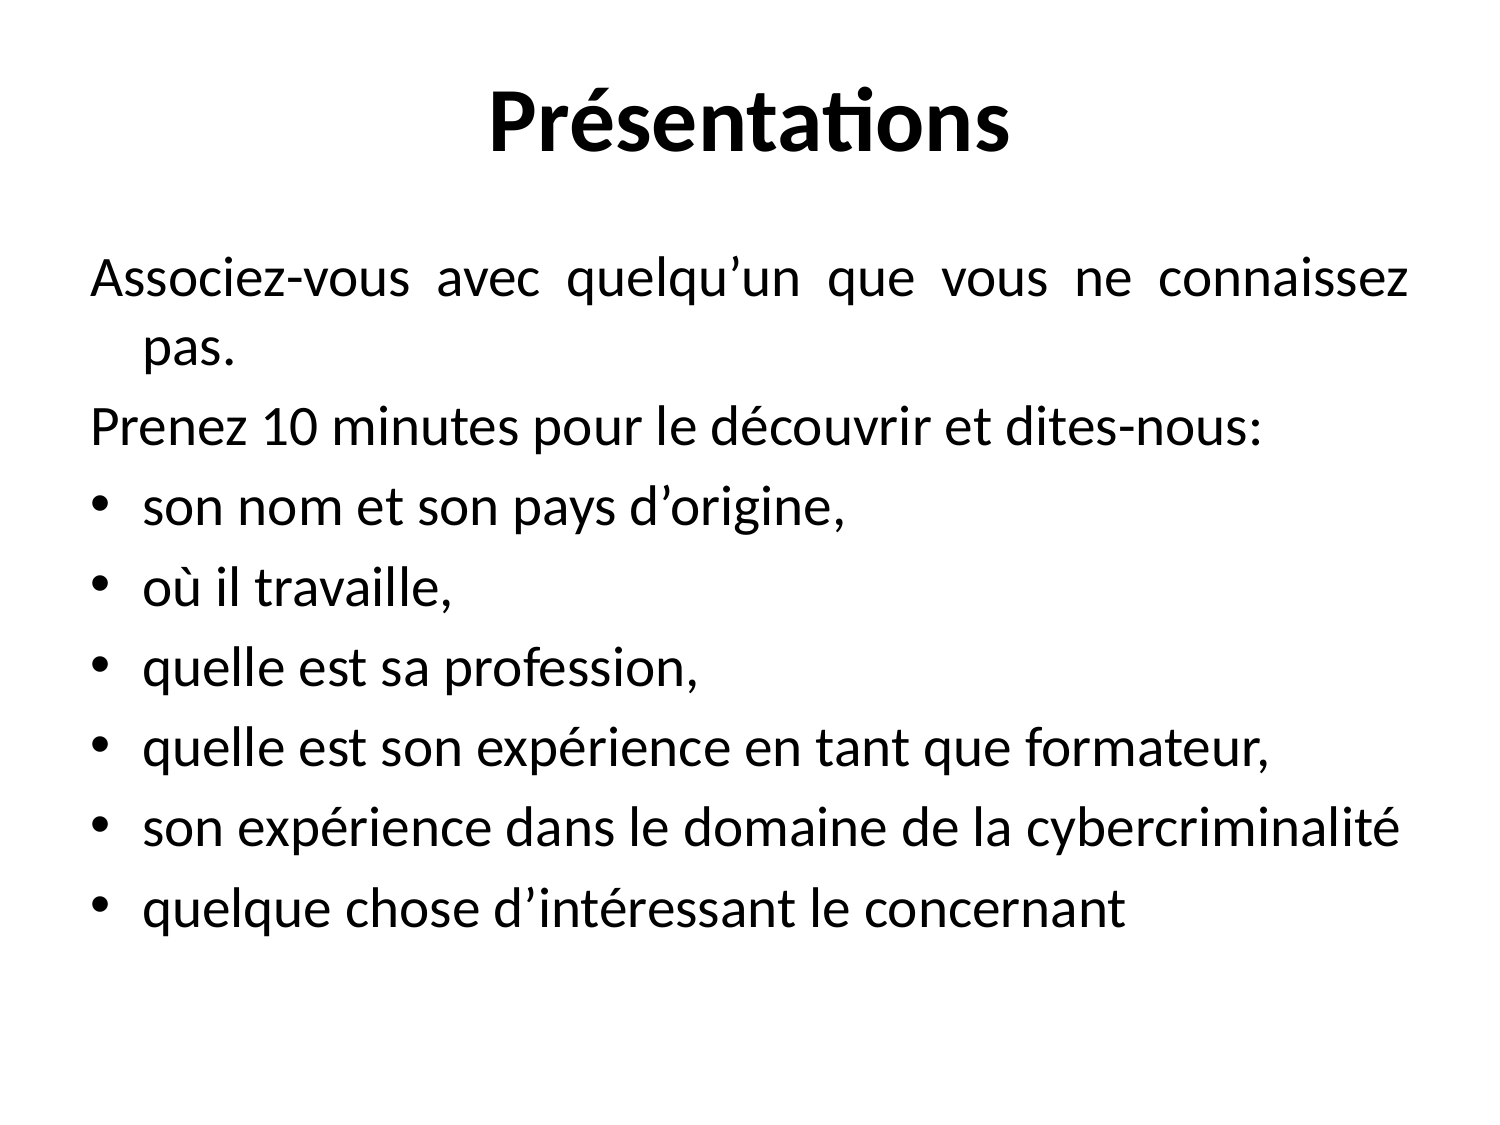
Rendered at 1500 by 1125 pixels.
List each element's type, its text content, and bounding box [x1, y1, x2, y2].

title Présentations [75, 45, 1425, 184]
list Associez-vous avec quelqu’un que vous ne connaissez pas. Prenez 10 minutes pour le découvrir et dites-nous: son nom et son pays d’origine, où il travaille, quelle est sa profession, quelle est son expérience en tant que formateur, son expérience dans le domaine de la cybercriminalité quelque chose d’intéressant le concernant [75, 231, 1425, 974]
